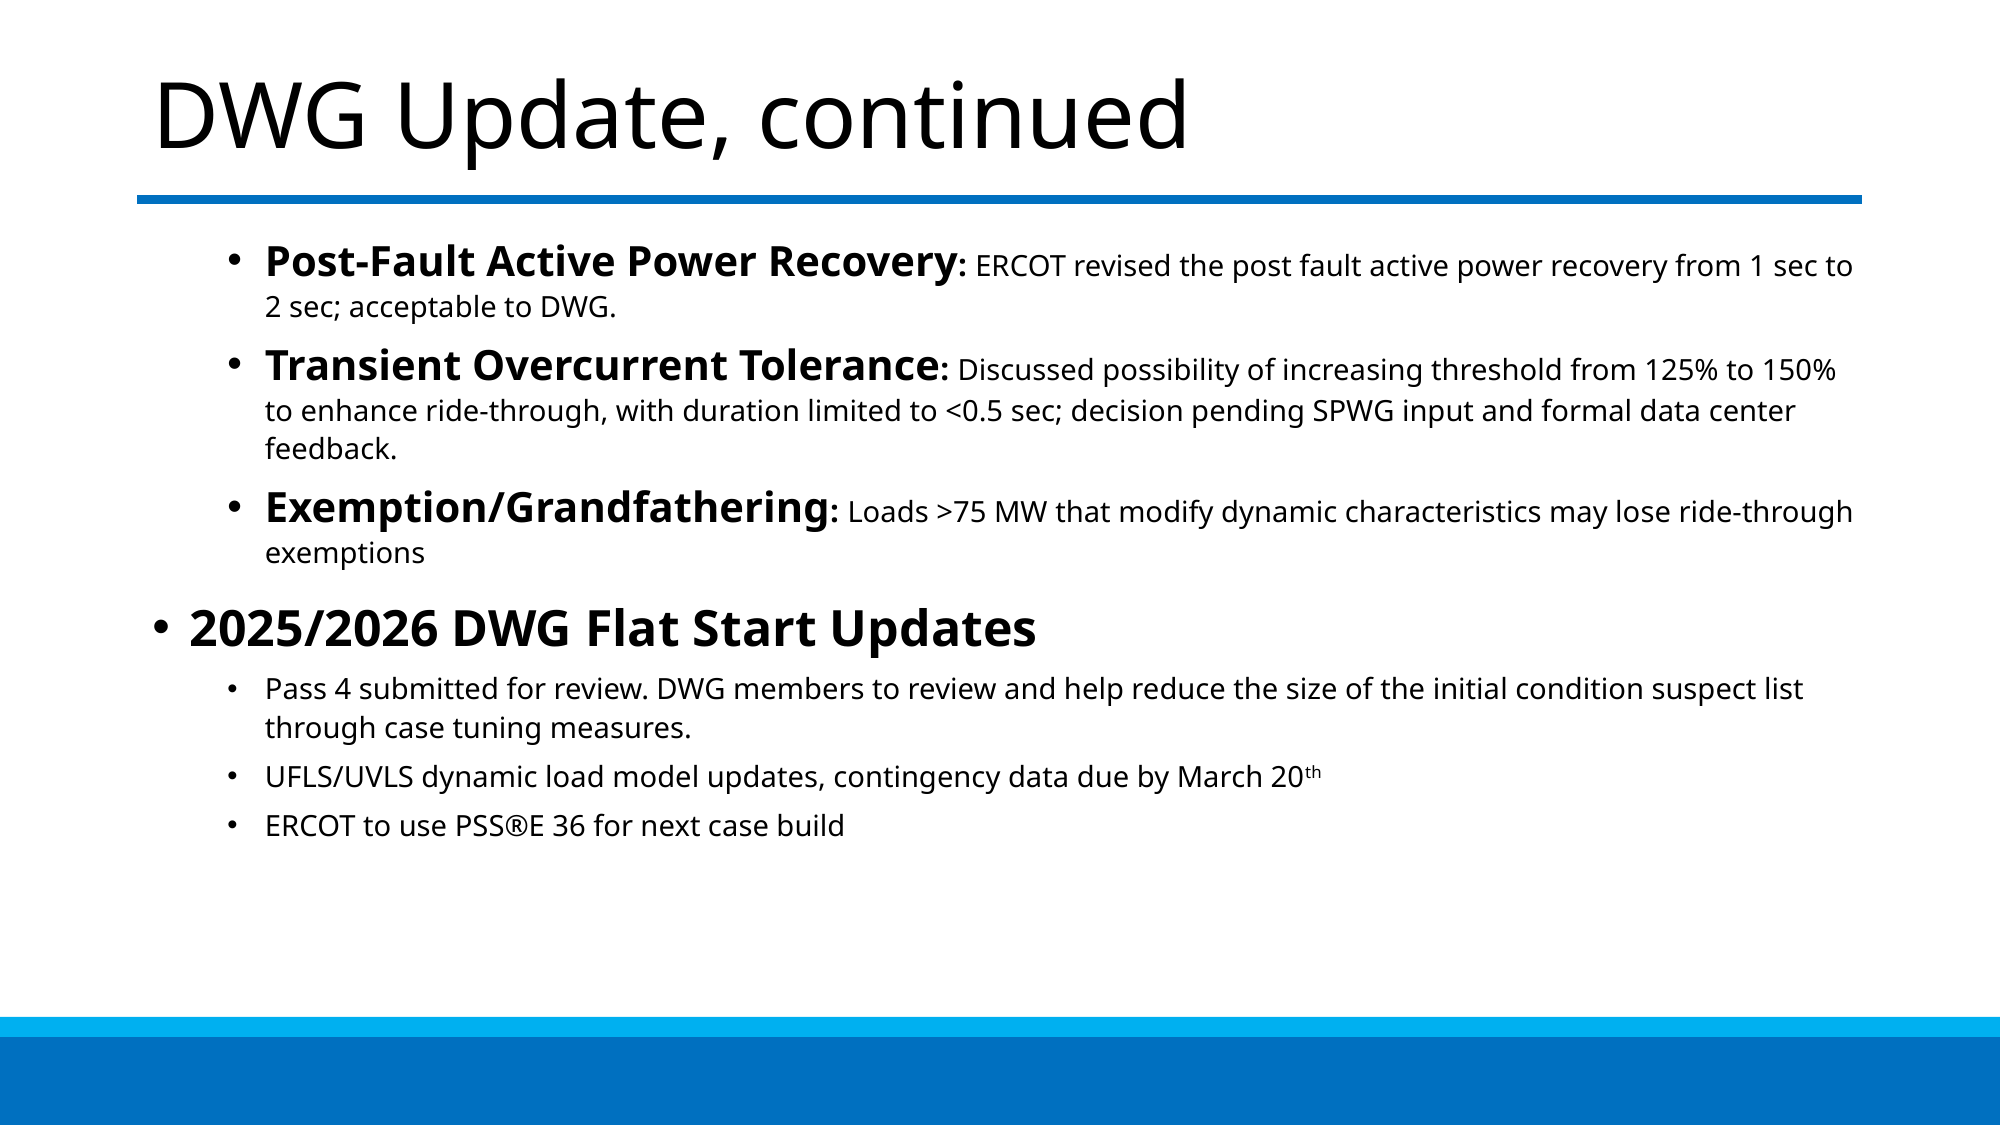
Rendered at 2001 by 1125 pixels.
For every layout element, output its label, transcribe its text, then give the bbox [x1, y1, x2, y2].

list Post-Fault Active Power Recovery: ERCOT revised the post fault active power recovery from 1 sec to 2 sec; acceptable to DWG. Transient Overcurrent Tolerance: Discussed possibility of increasing threshold from 125% to 150% to enhance ride-through, with duration limited to <0.5 sec; decision pending SPWG input and formal data center feedback. Exemption/Grandfathering: Loads >75 MW that modify dynamic characteristics may lose ride-through exemptions 2025/2026 DWG Flat Start Updates Pass 4 submitted for review. DWG members to review and help reduce the size of the initial condition suspect list through case tuning measures. UFLS/UVLS dynamic load model updates, contingency data due by March 20th ERCOT to use PSS®E 36 for next case build [137, 222, 1875, 1015]
title DWG Update, continued [137, 59, 1863, 178]
